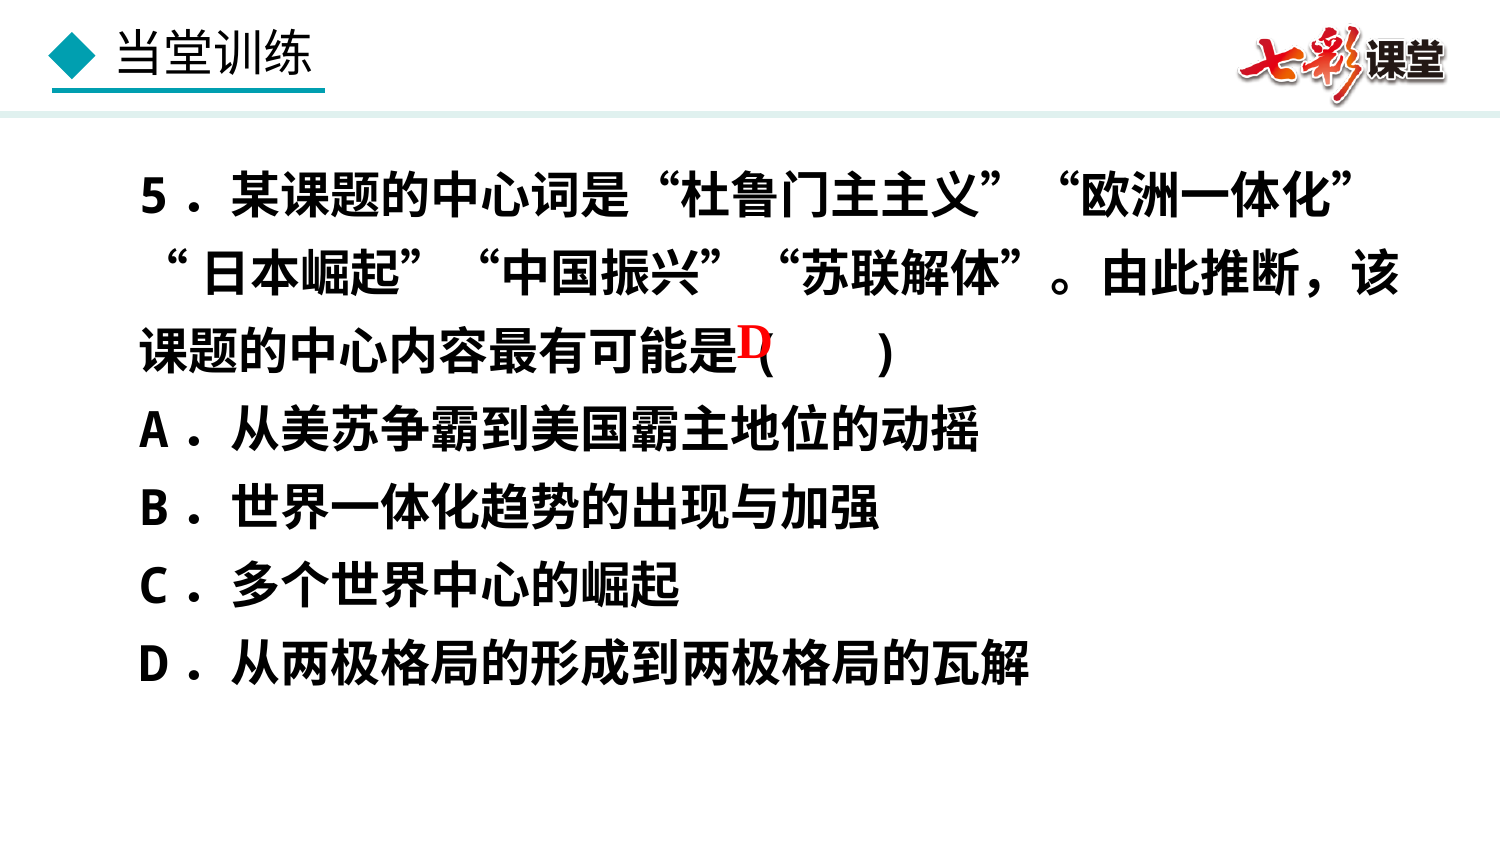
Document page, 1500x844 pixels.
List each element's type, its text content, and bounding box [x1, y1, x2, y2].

text_box D [722, 301, 821, 377]
text_box 5．某课题的中心词是“杜鲁门主主义”“欧洲一体化” “日本崛起”“中国振兴”“苏联解体”。由此推断，该课题的中心内容最有可能是( ) A．从美苏争霸到美国霸主地位的动摇 B．世界一体化趋势的出现与加强 C．多个世界中心的崛起 D．从两极格局的形成到两极格局的瓦解 [124, 138, 1465, 706]
picture [1234, 20, 1451, 108]
